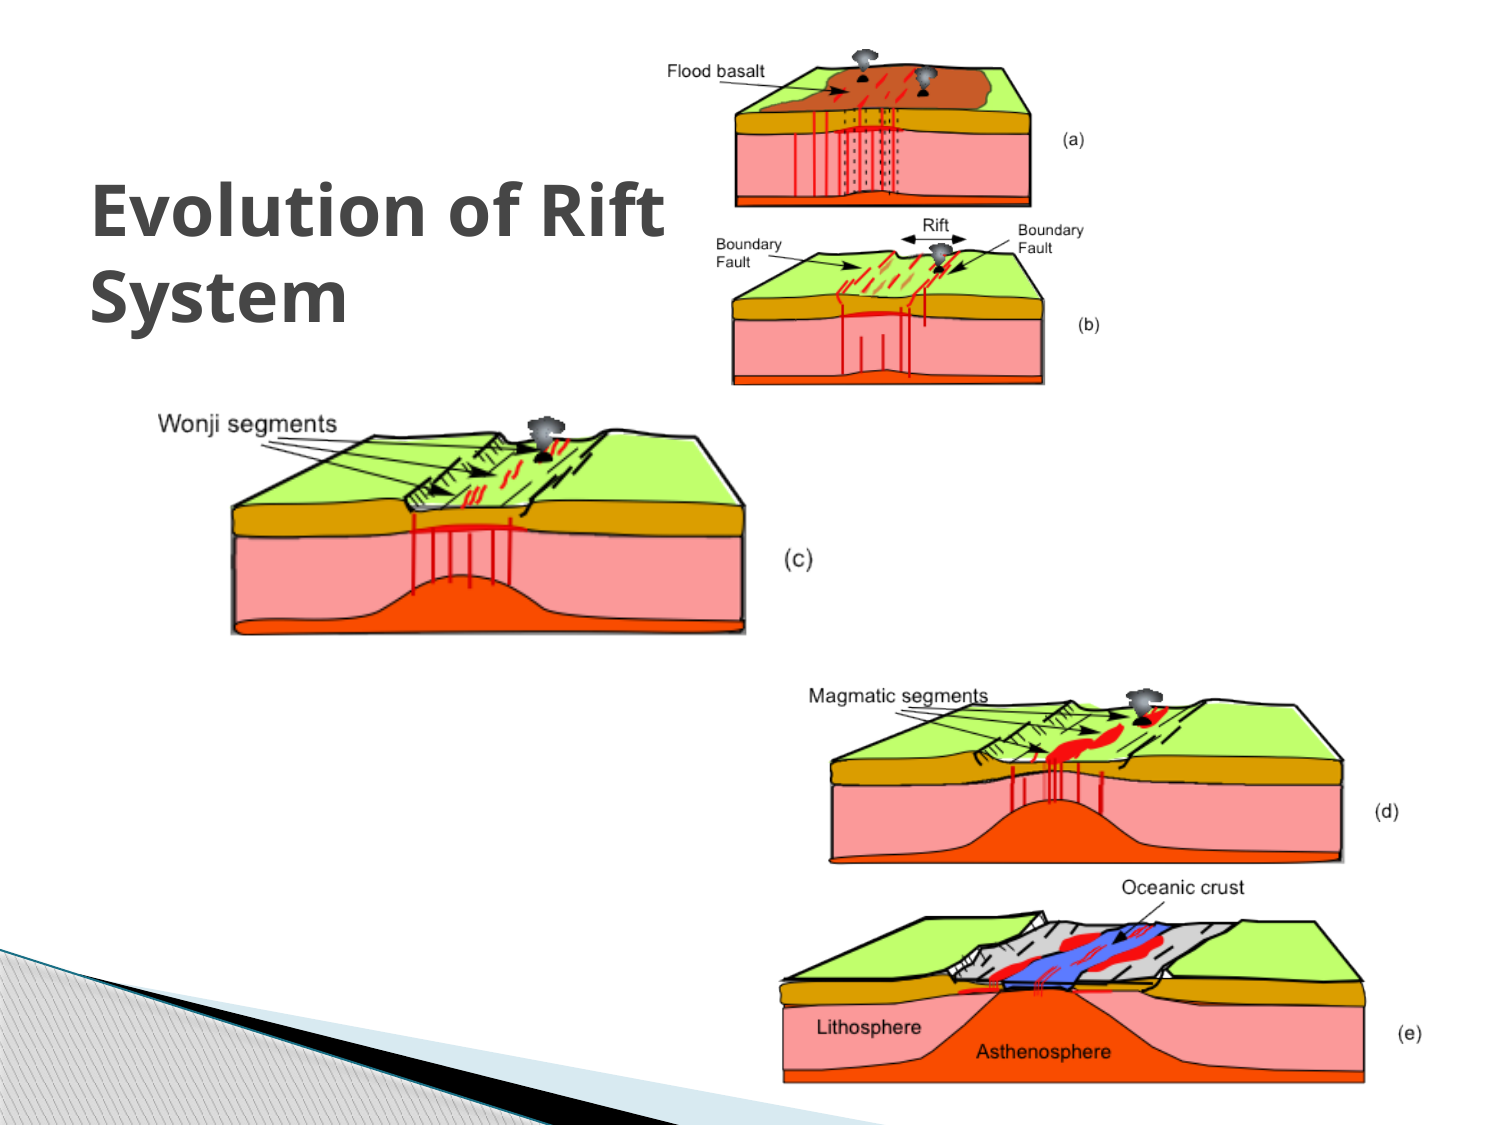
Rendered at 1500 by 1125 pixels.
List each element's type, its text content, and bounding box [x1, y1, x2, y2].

title Evolution of Rift System [75, 157, 660, 345]
picture [157, 409, 816, 639]
picture [777, 684, 1425, 1086]
picture [666, 49, 1102, 387]
